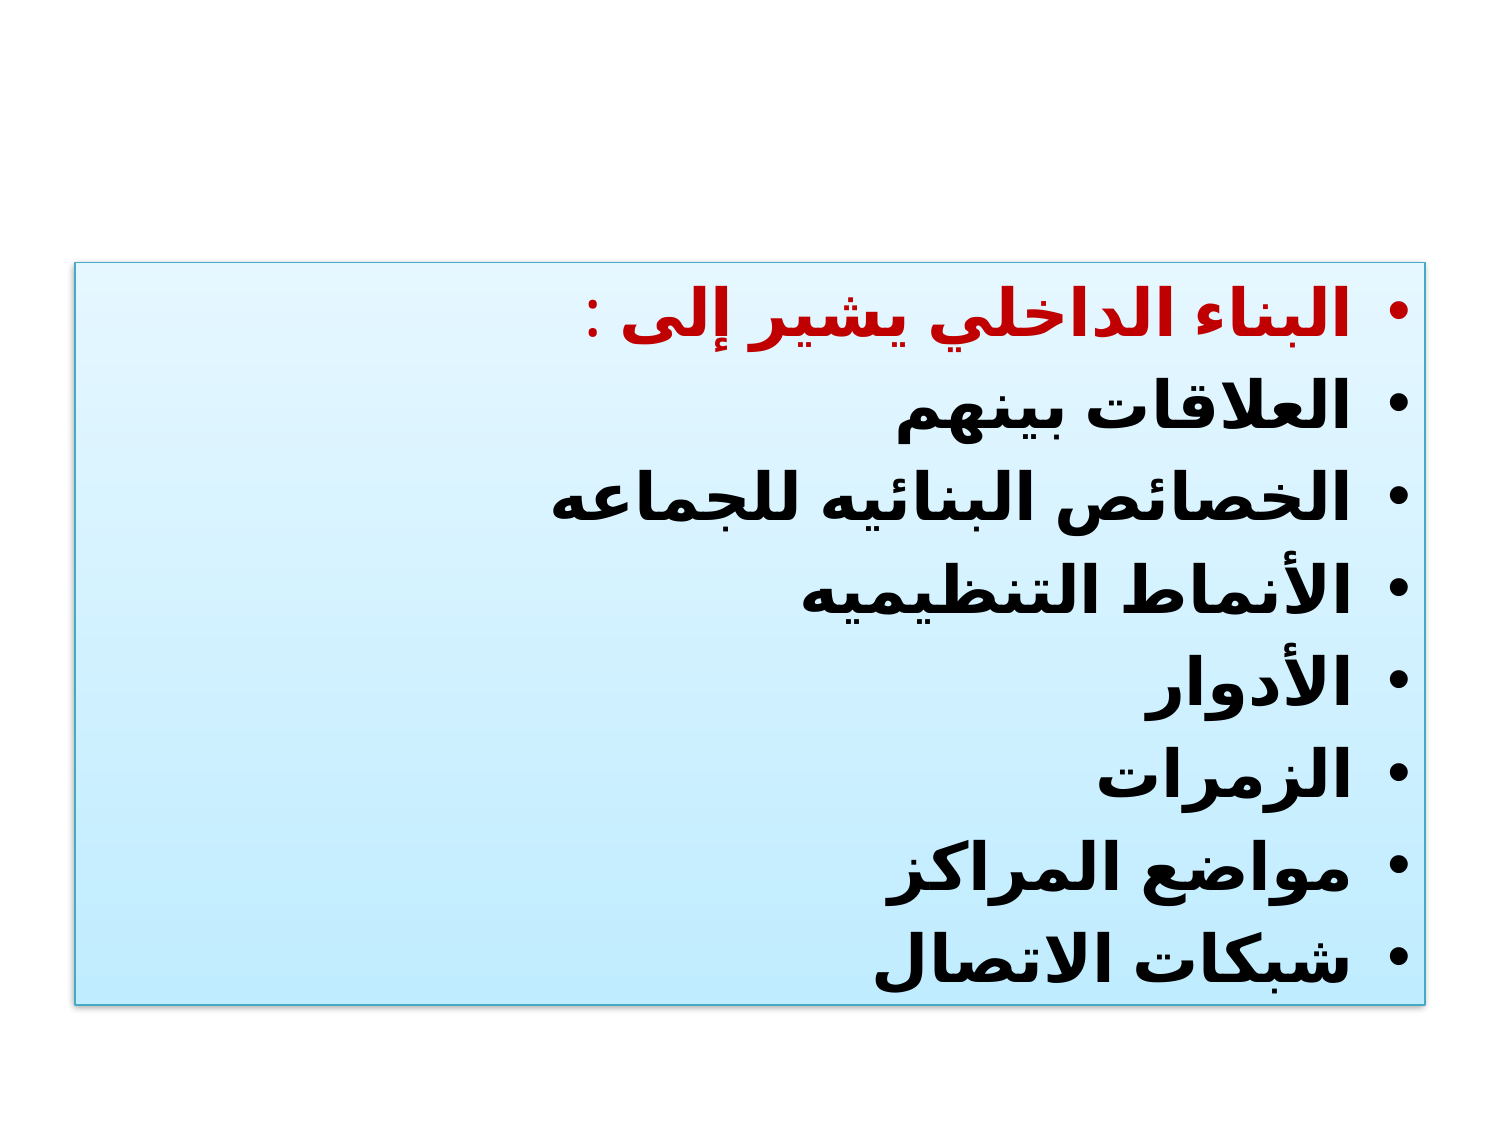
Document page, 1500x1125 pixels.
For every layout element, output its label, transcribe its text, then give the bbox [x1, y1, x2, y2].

list البناء الداخلي يشير إلى : العلاقات بينهم الخصائص البنائيه للجماعه الأنماط التنظيميه الأدوار الزمرات مواضع المراكز شبكات الاتصال [74, 262, 1426, 1006]
